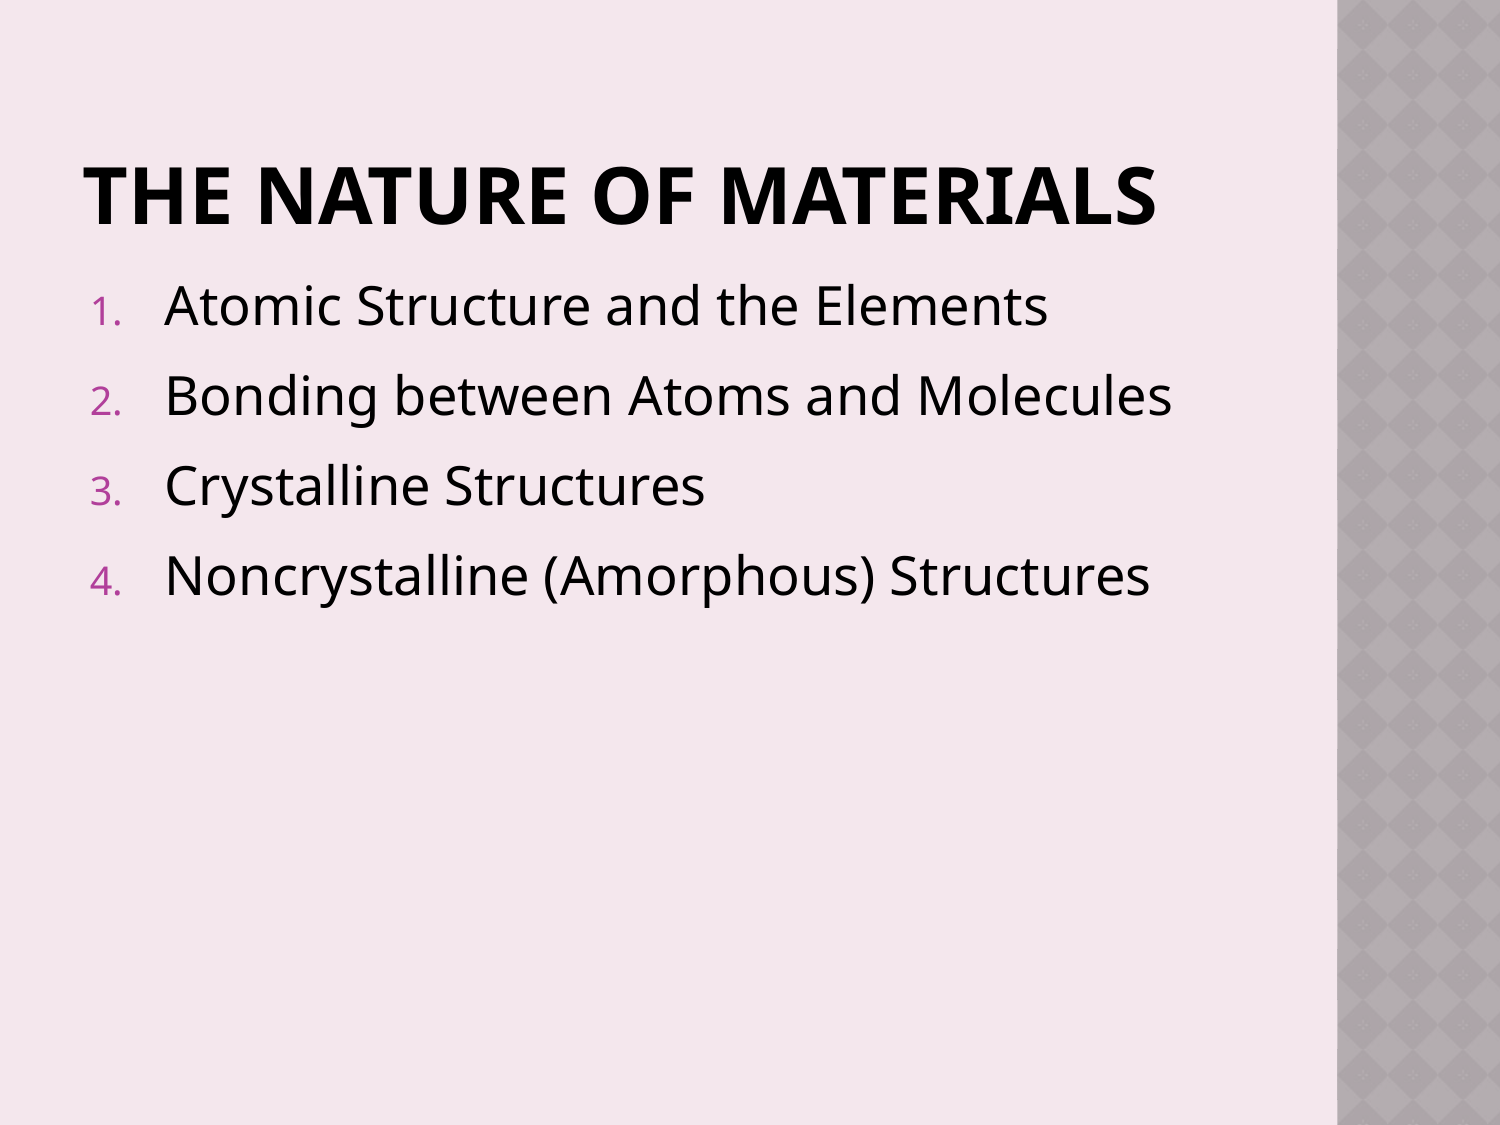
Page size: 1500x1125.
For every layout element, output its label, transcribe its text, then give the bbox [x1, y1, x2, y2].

title THE NATURE OF MATERIALS [75, 52, 1263, 240]
list Atomic Structure and the Elements Bonding between Atoms and Molecules Crystalline Structures Noncrystalline (Amorphous) Structures [75, 264, 1263, 1059]
